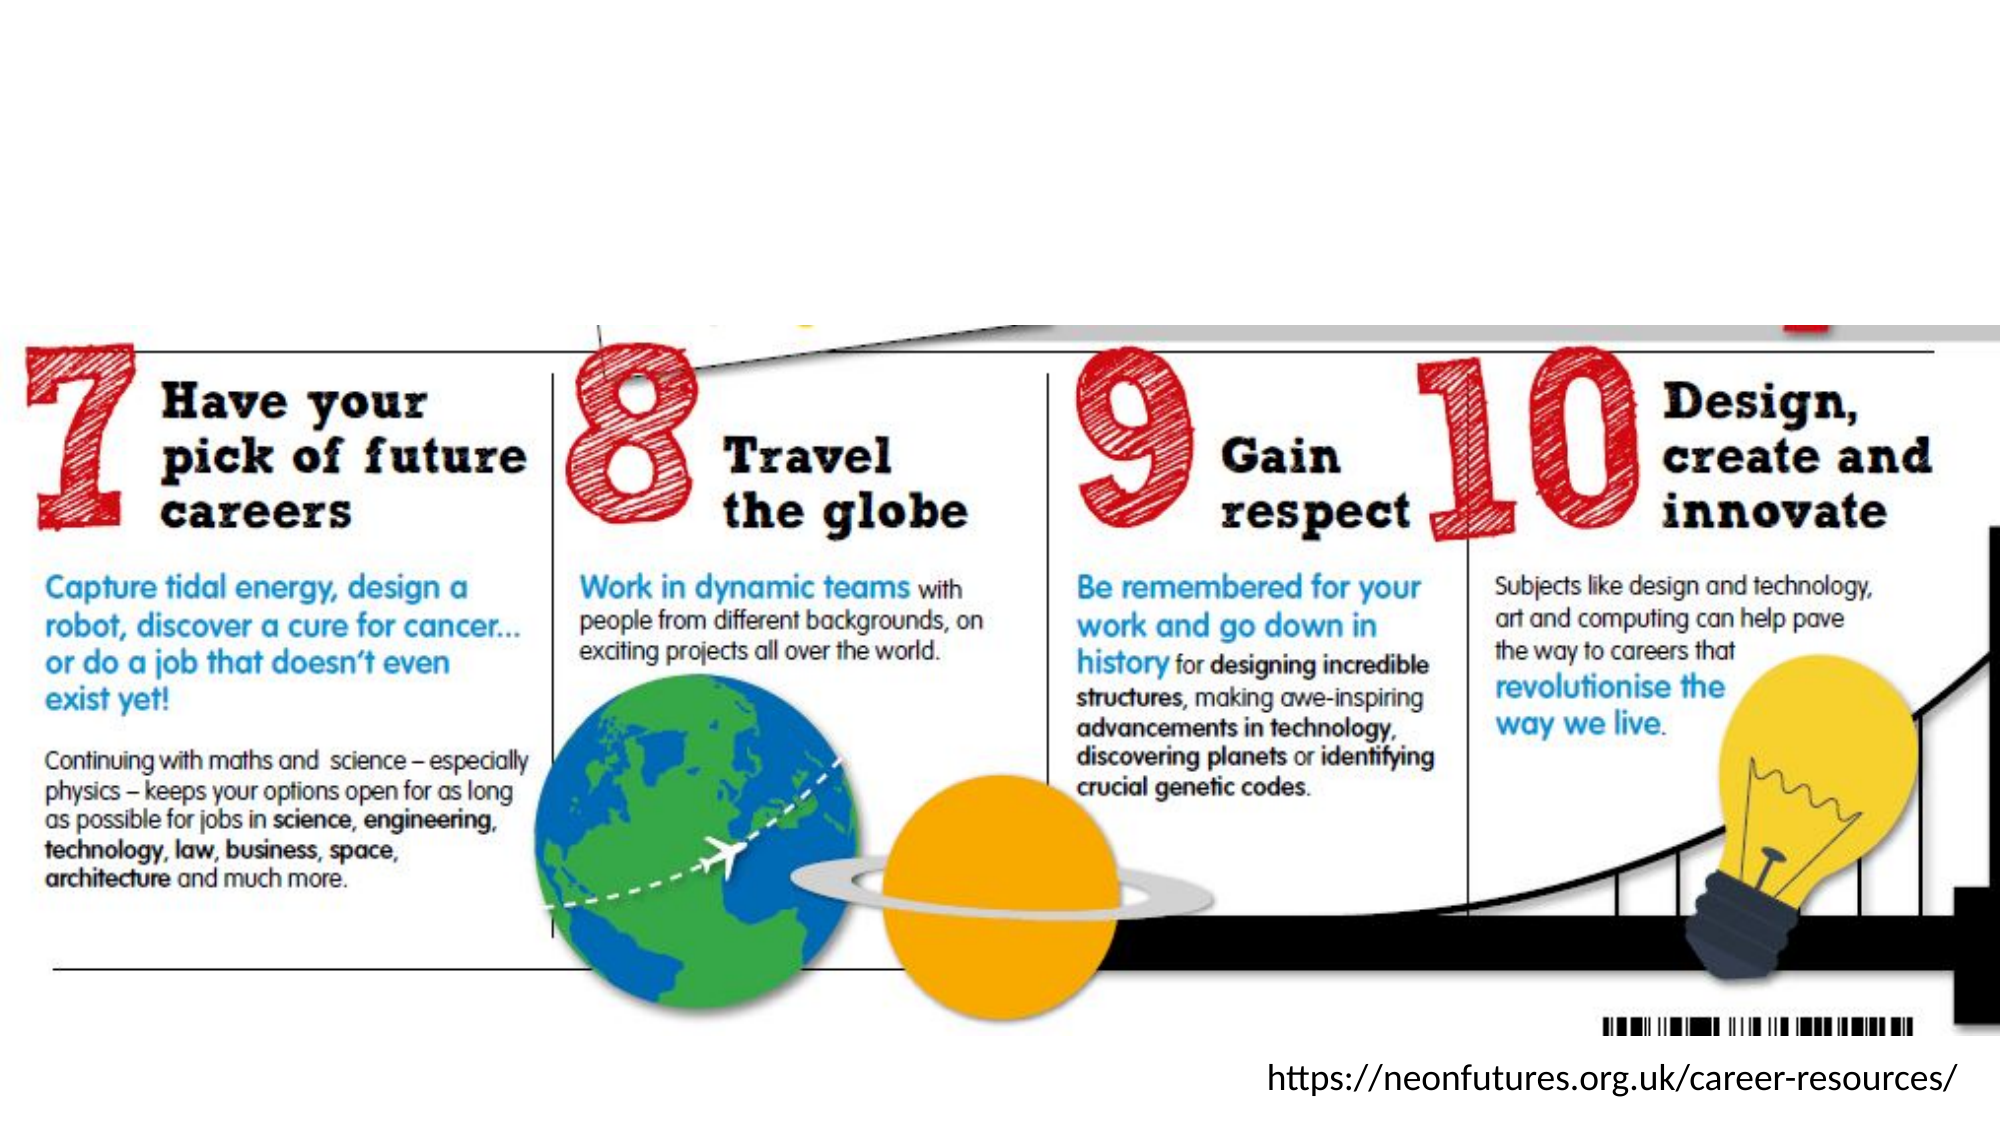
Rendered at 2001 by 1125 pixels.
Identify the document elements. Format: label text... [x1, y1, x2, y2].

picture [0, 325, 2000, 1036]
text_box https://neonfutures.org.uk/career-resources/ [1252, 1045, 1974, 1106]
